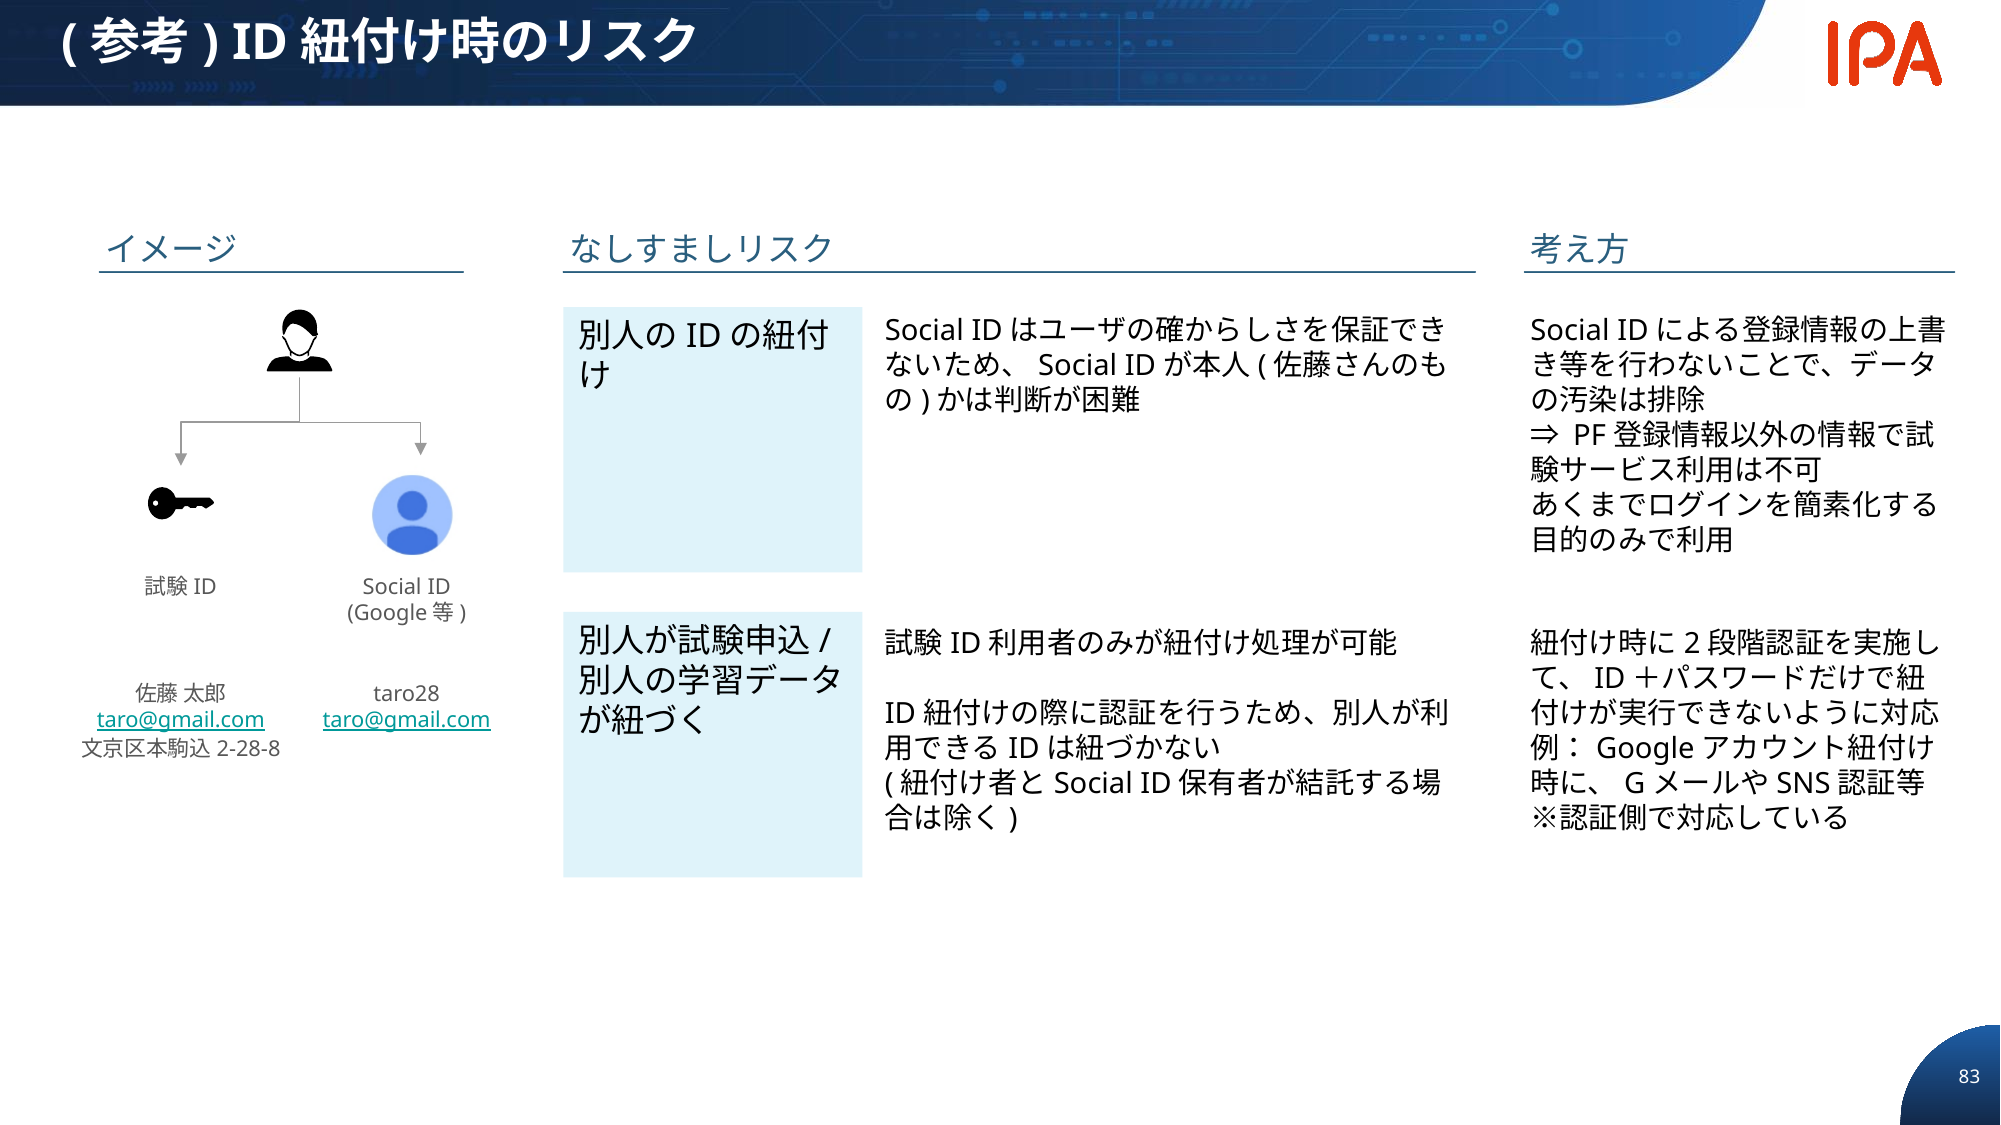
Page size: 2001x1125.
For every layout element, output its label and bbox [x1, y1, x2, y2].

text_box [562, 306, 863, 573]
text_box [373, 678, 441, 703]
text_box [562, 611, 863, 878]
text_box [99, 223, 464, 273]
text_box [878, 299, 1476, 359]
text_box [373, 575, 441, 597]
text_box [147, 572, 215, 597]
picture [0, 0, 1805, 108]
text_box [1524, 299, 1955, 372]
title [61, 16, 1611, 92]
text_box [878, 612, 1476, 672]
text_box [563, 223, 1476, 273]
text_box [147, 678, 215, 703]
text_box [1524, 612, 1955, 672]
text_box [1524, 223, 1955, 273]
text_box [143, 302, 394, 541]
picture [1828, 21, 1942, 86]
picture [360, 454, 481, 575]
